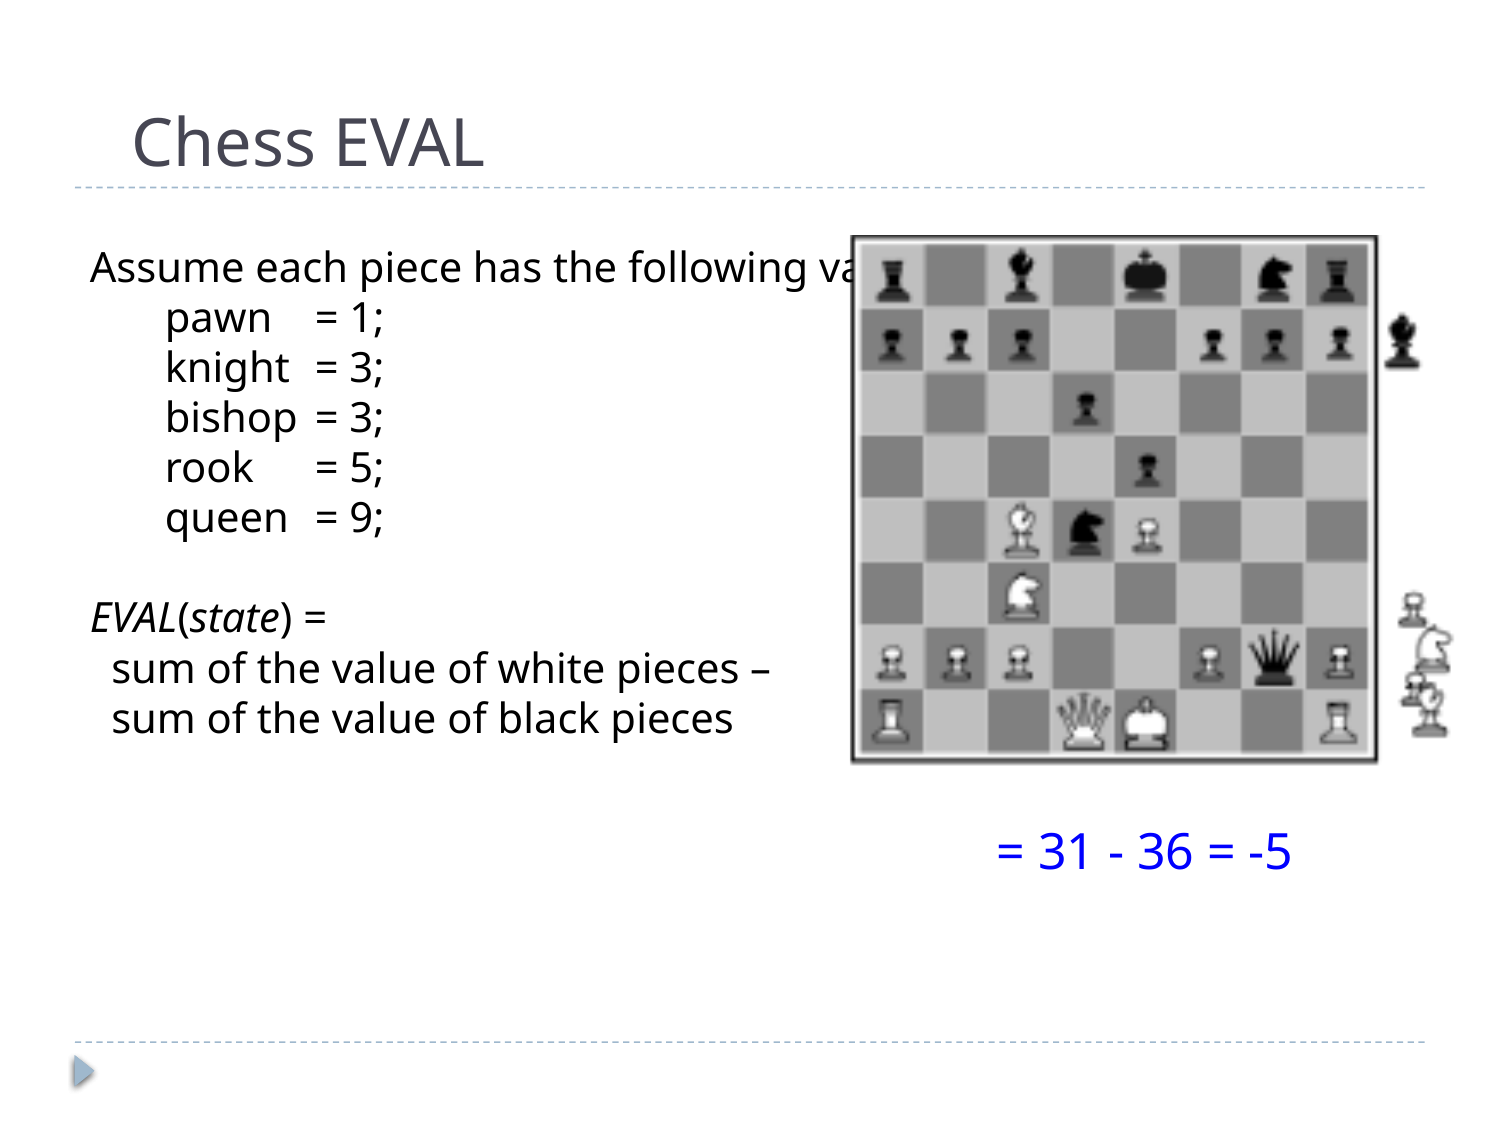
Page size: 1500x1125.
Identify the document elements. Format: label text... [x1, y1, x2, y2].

text_box Assume each piece has the following values pawn = 1; knight = 3; bishop = 3; rook = 5; queen = 9; EVAL(state) = sum of the value of white pieces – sum of the value of black pieces [75, 233, 843, 749]
title Chess EVAL [116, 0, 1392, 188]
text_box = 31 - 36 = -5 [982, 812, 1309, 888]
picture [849, 124, 1463, 776]
